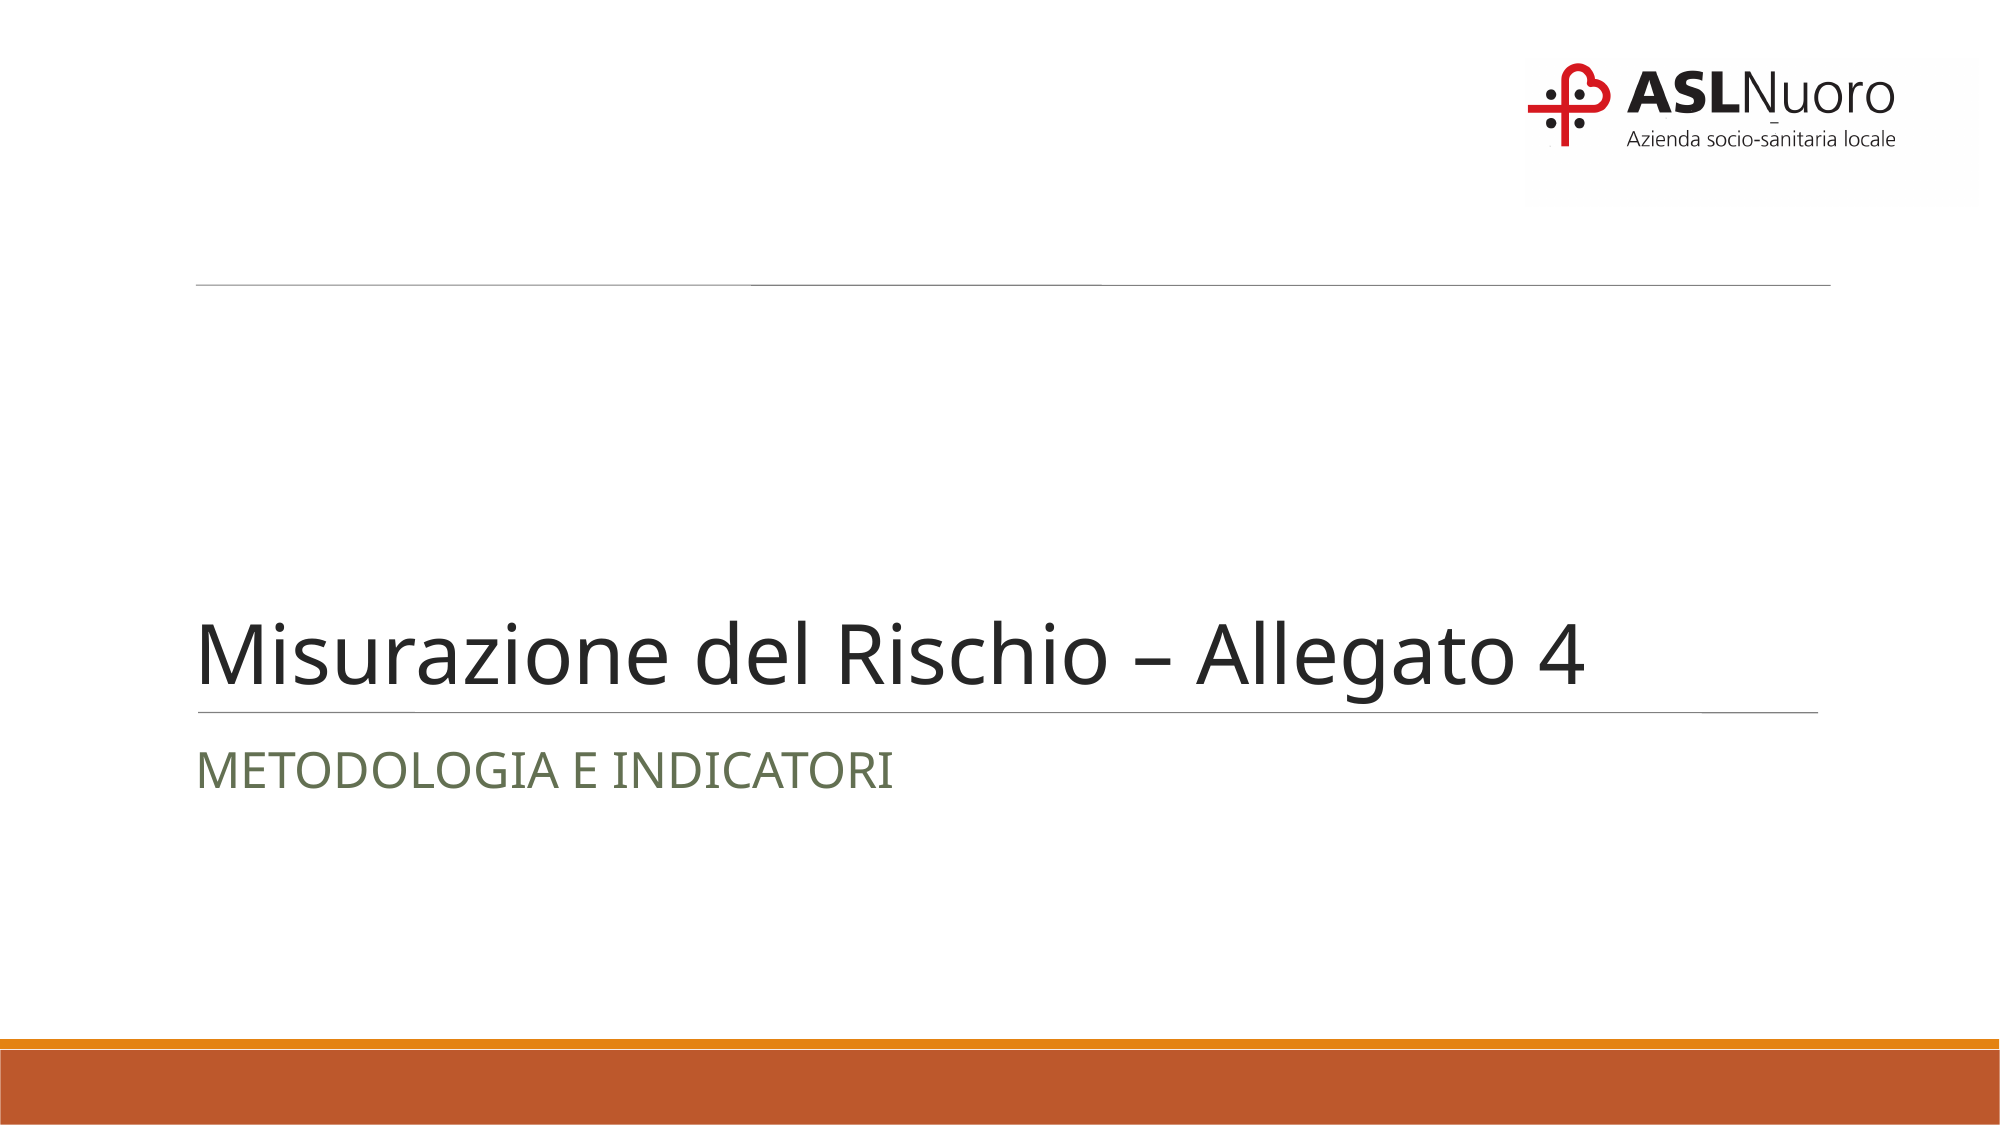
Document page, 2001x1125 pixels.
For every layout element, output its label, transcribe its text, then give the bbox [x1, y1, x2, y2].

text_box Misurazione del Rischio – Allegato 4 [179, 124, 1830, 709]
picture [1524, 58, 1979, 207]
text_box METODOLOGIA E INDICATORI [180, 730, 1831, 919]
